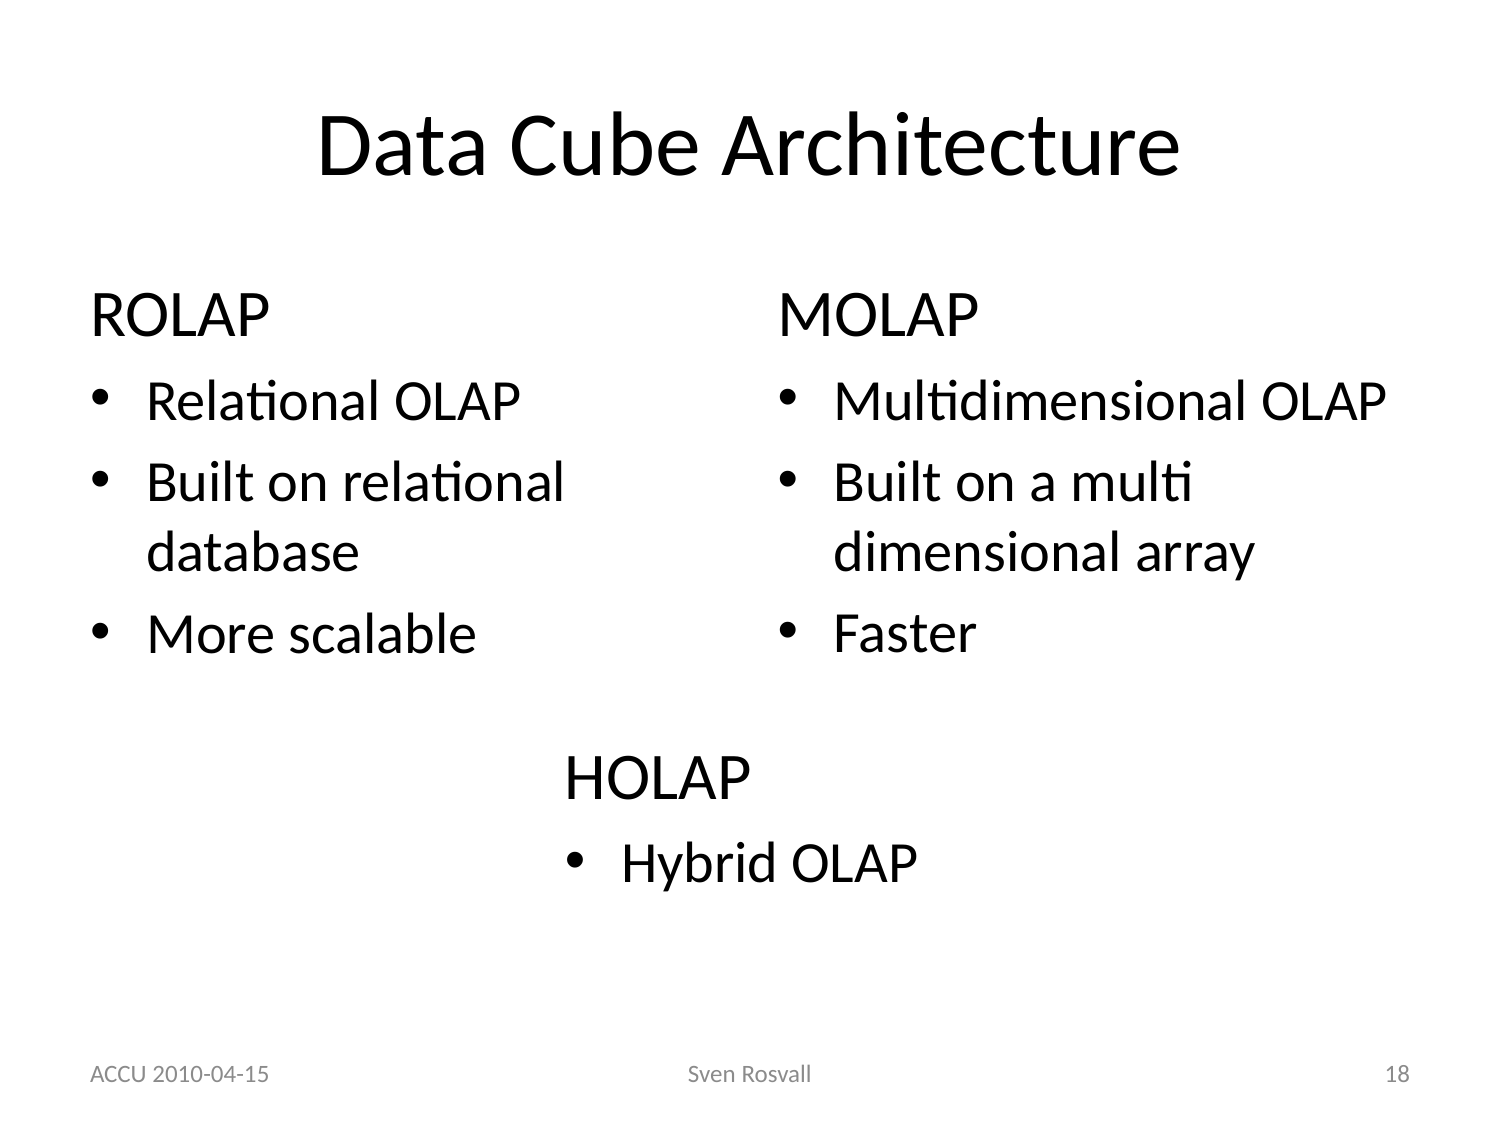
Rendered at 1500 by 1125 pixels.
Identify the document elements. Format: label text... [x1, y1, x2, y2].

list ROLAP Relational OLAP Built on relational database More scalable [75, 262, 738, 713]
text_box MOLAP Multidimensional OLAP Built on a multi dimensional array Faster [762, 262, 1425, 700]
footer Sven Rosvall [512, 1042, 988, 1103]
slide_number 18 [1074, 1042, 1425, 1103]
text_box HOLAP Hybrid OLAP [549, 724, 938, 1013]
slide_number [75, 1042, 425, 1103]
title Data Cube Architecture [75, 45, 1425, 233]
